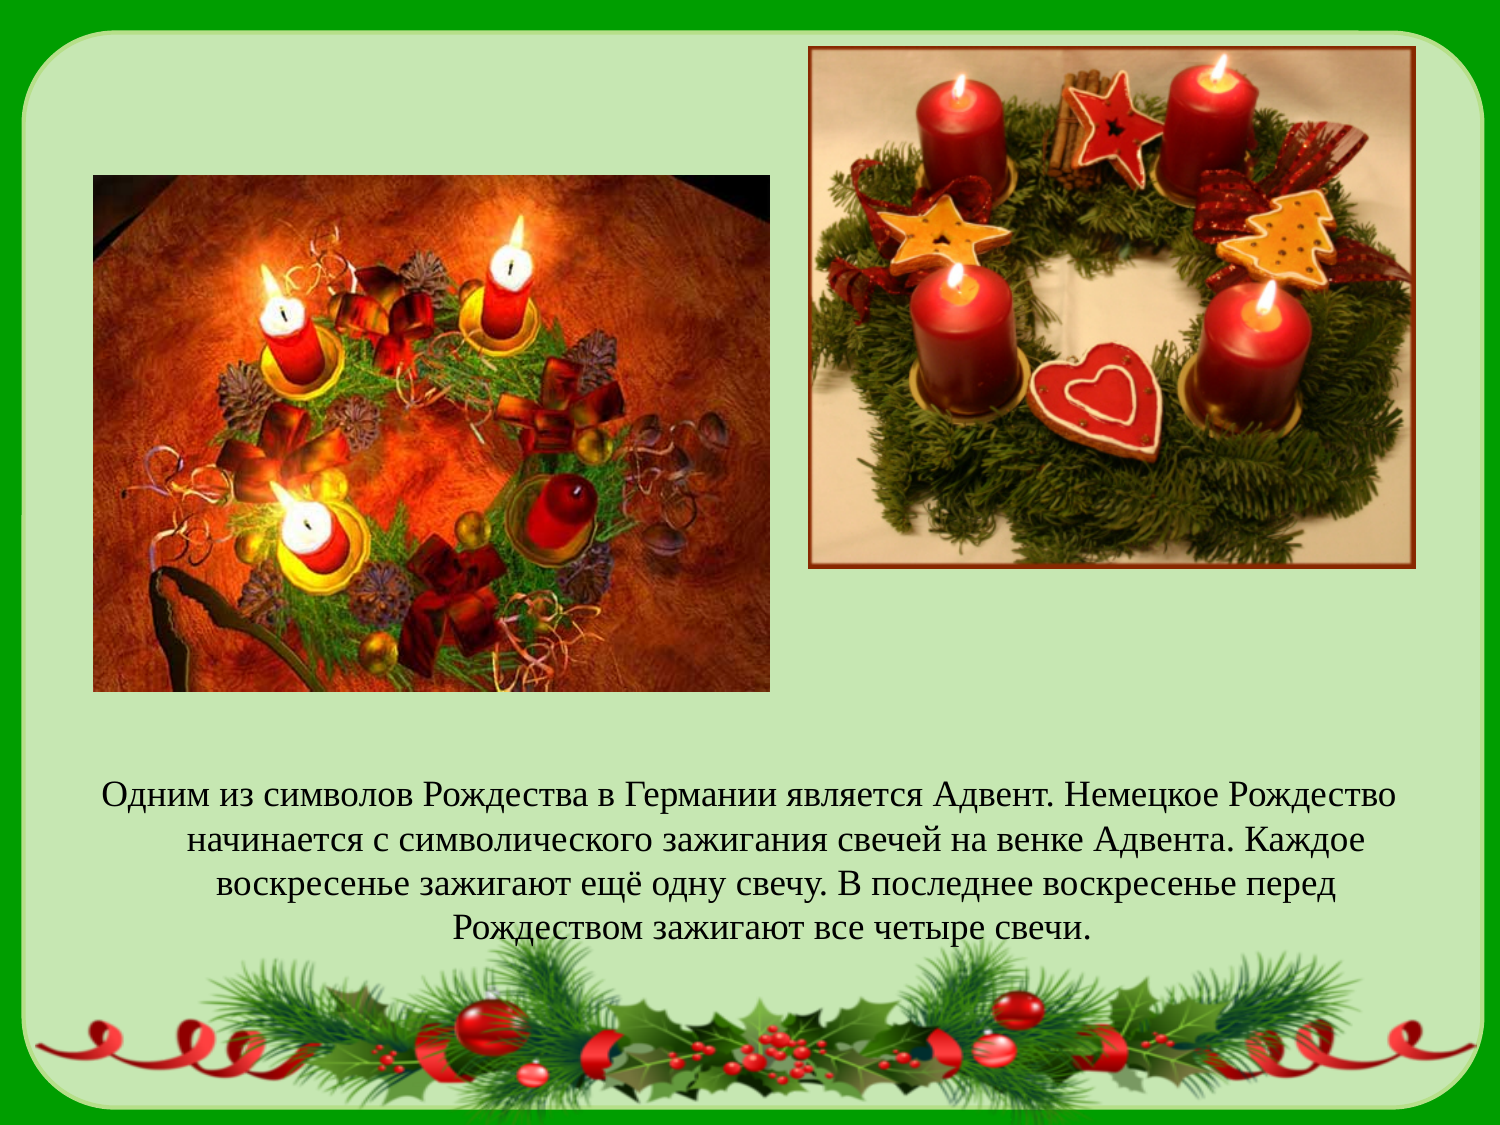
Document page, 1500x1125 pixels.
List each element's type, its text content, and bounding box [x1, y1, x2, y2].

picture [808, 46, 1416, 569]
list Одним из символов Рождества в Германии является Адвент. Немецкое Рождество начинается с символического зажигания свечей на венке Адвента. Каждое воскресенье зажигают ещё одну свечу. В последнее воскресенье перед Рождеством зажигают все четыре свечи. [75, 35, 1425, 1005]
picture [35, 918, 1477, 1125]
picture [93, 175, 770, 692]
